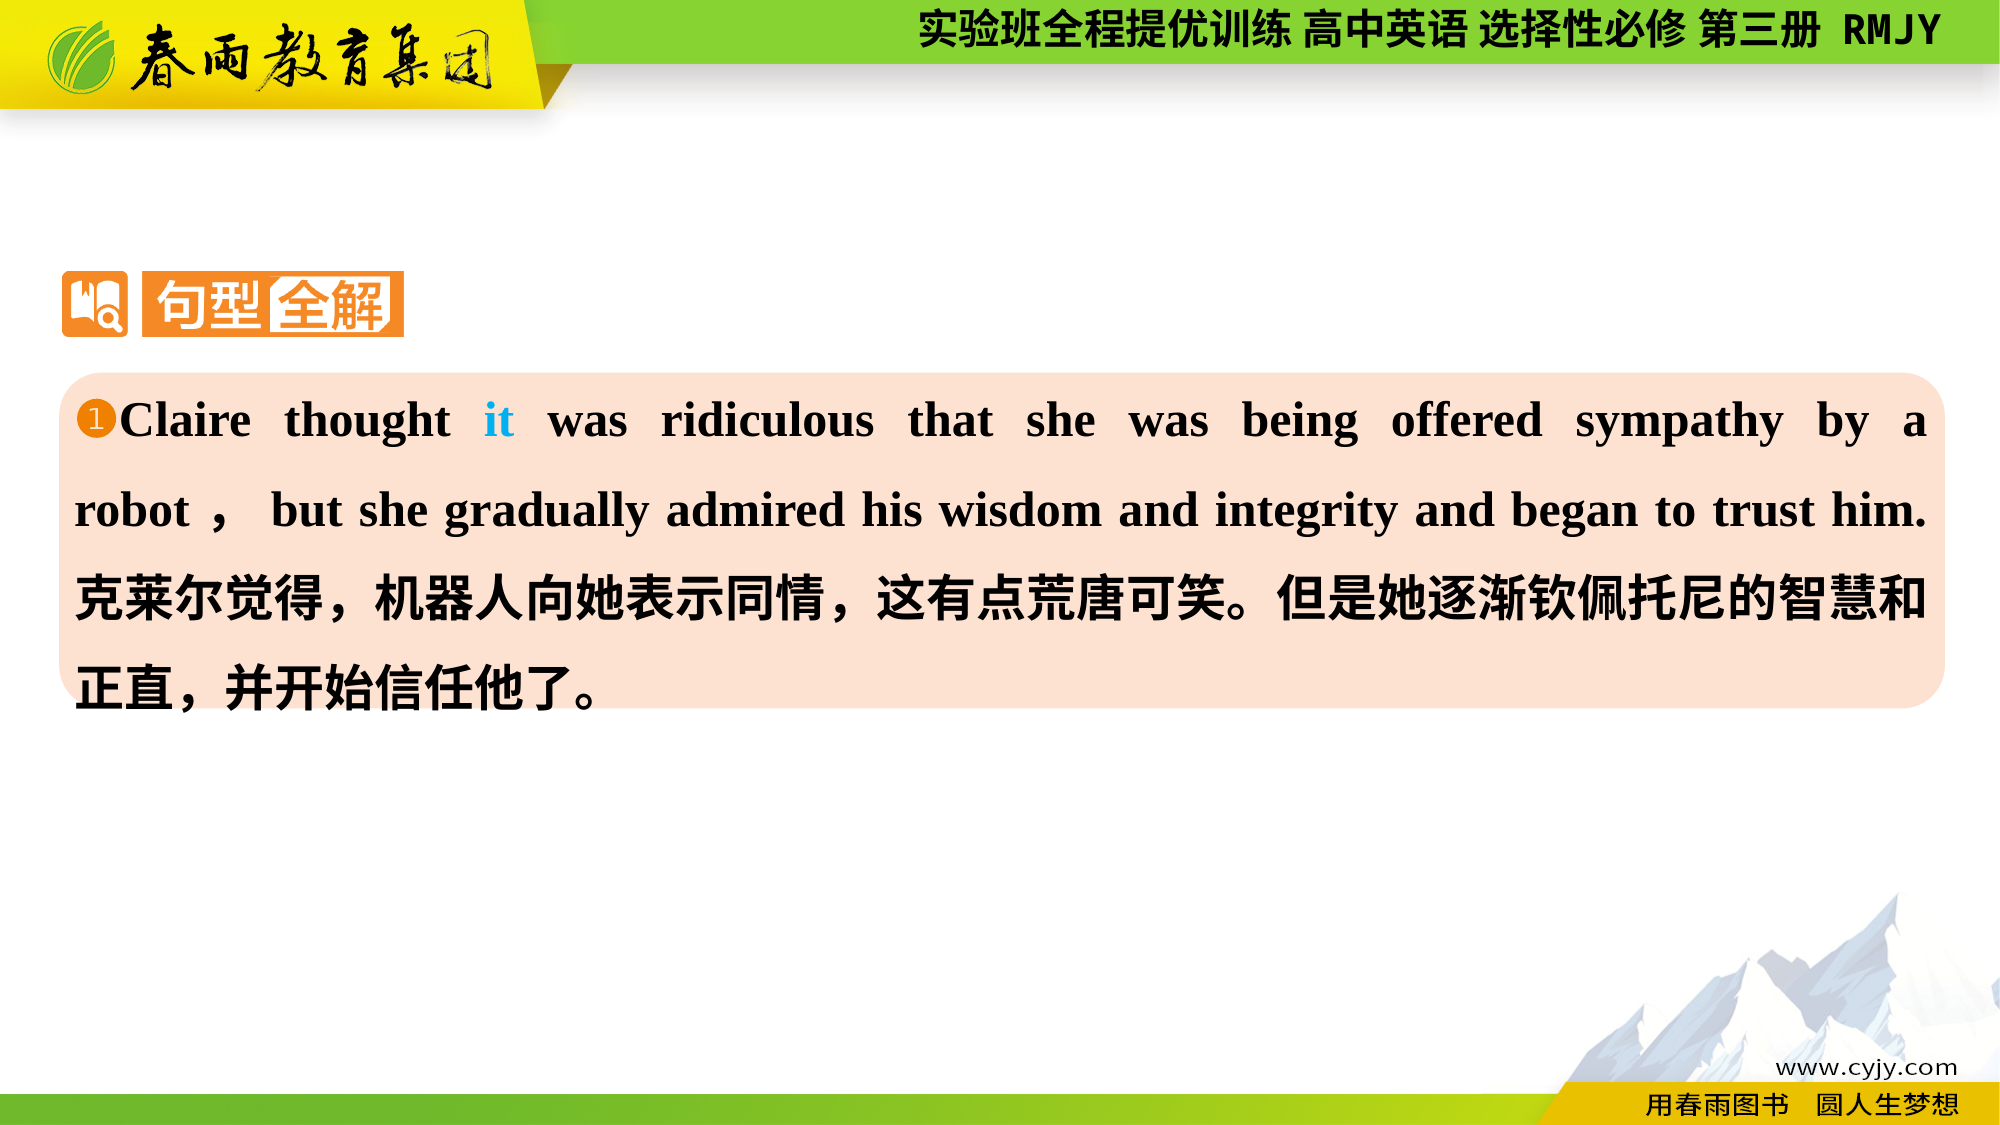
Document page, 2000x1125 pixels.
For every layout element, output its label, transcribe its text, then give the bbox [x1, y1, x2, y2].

list ❶Claire thought it was ridiculous that she was being offered sympathy by a robot，but she gradually admired his wisdom and integrity and began to trust him. 克莱尔觉得，机器人向她表示同情，这有点荒唐可笑。但是她逐渐钦佩托尼的智慧和正直，并开始信任他了。 [59, 348, 1944, 716]
picture [0, 0, 2000, 1125]
